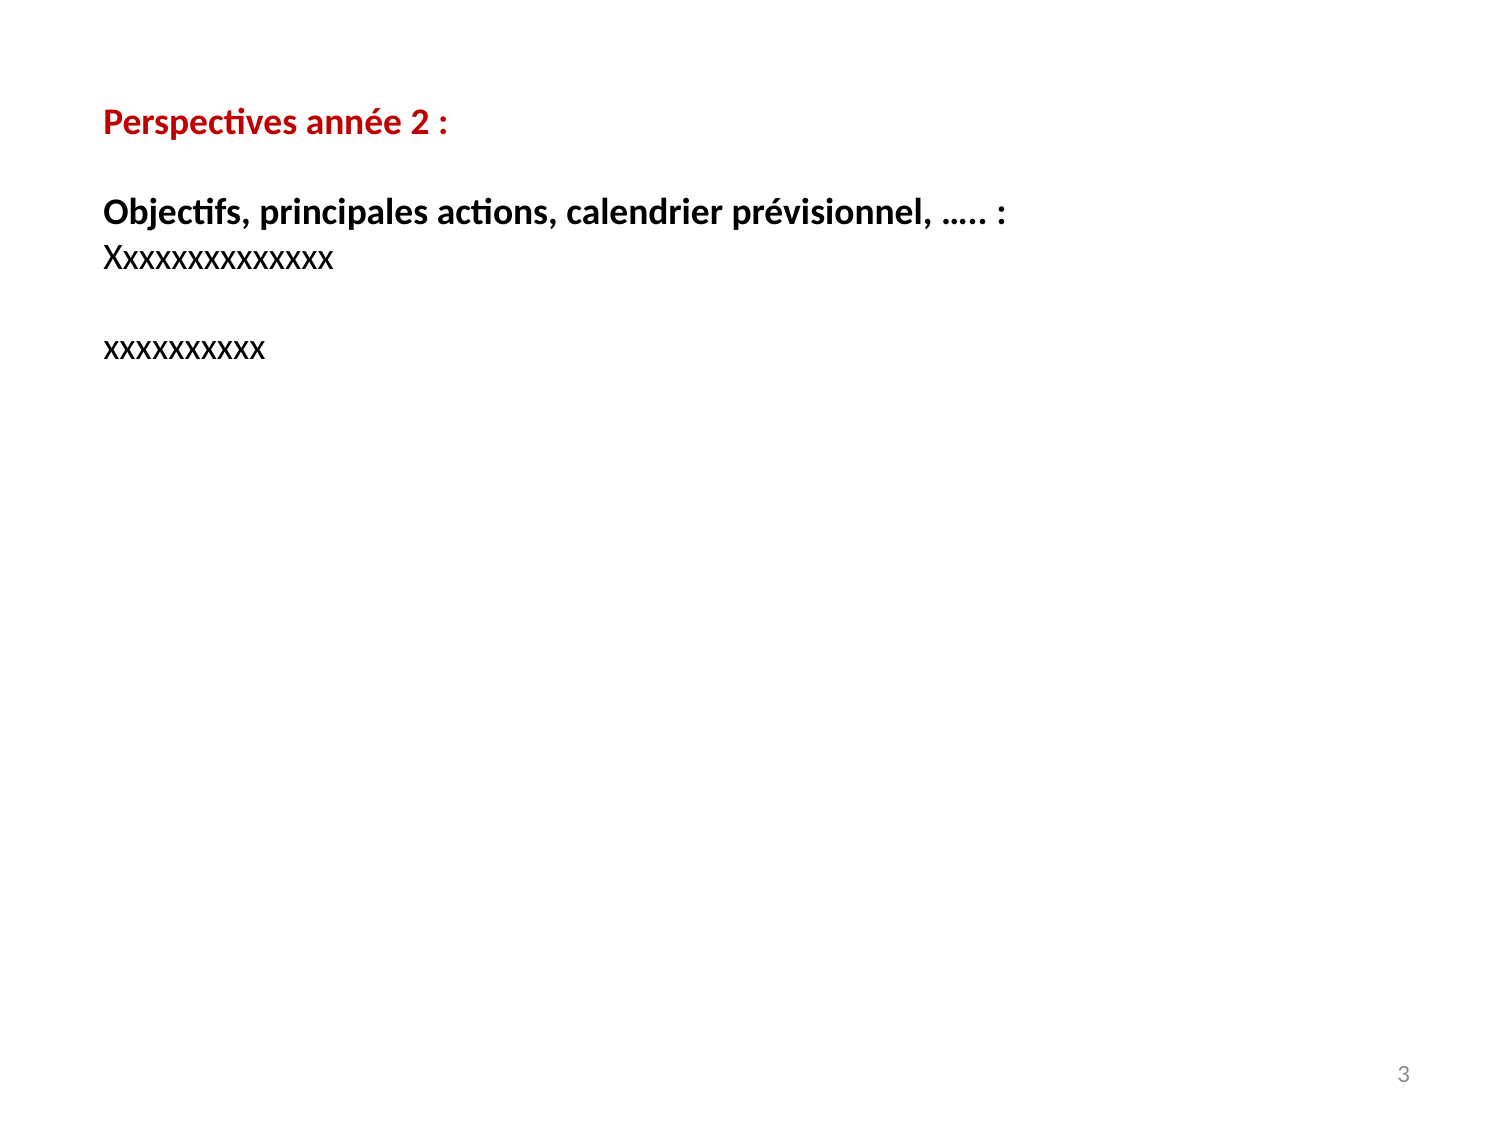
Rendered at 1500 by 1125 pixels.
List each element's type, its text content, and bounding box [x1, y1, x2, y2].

slide_number 3 [1074, 1042, 1425, 1103]
text_box Perspectives année 2 : Objectifs, principales actions, calendrier prévisionnel, ….. : Xxxxxxxxxxxxxx xxxxxxxxxx [88, 89, 1424, 420]
